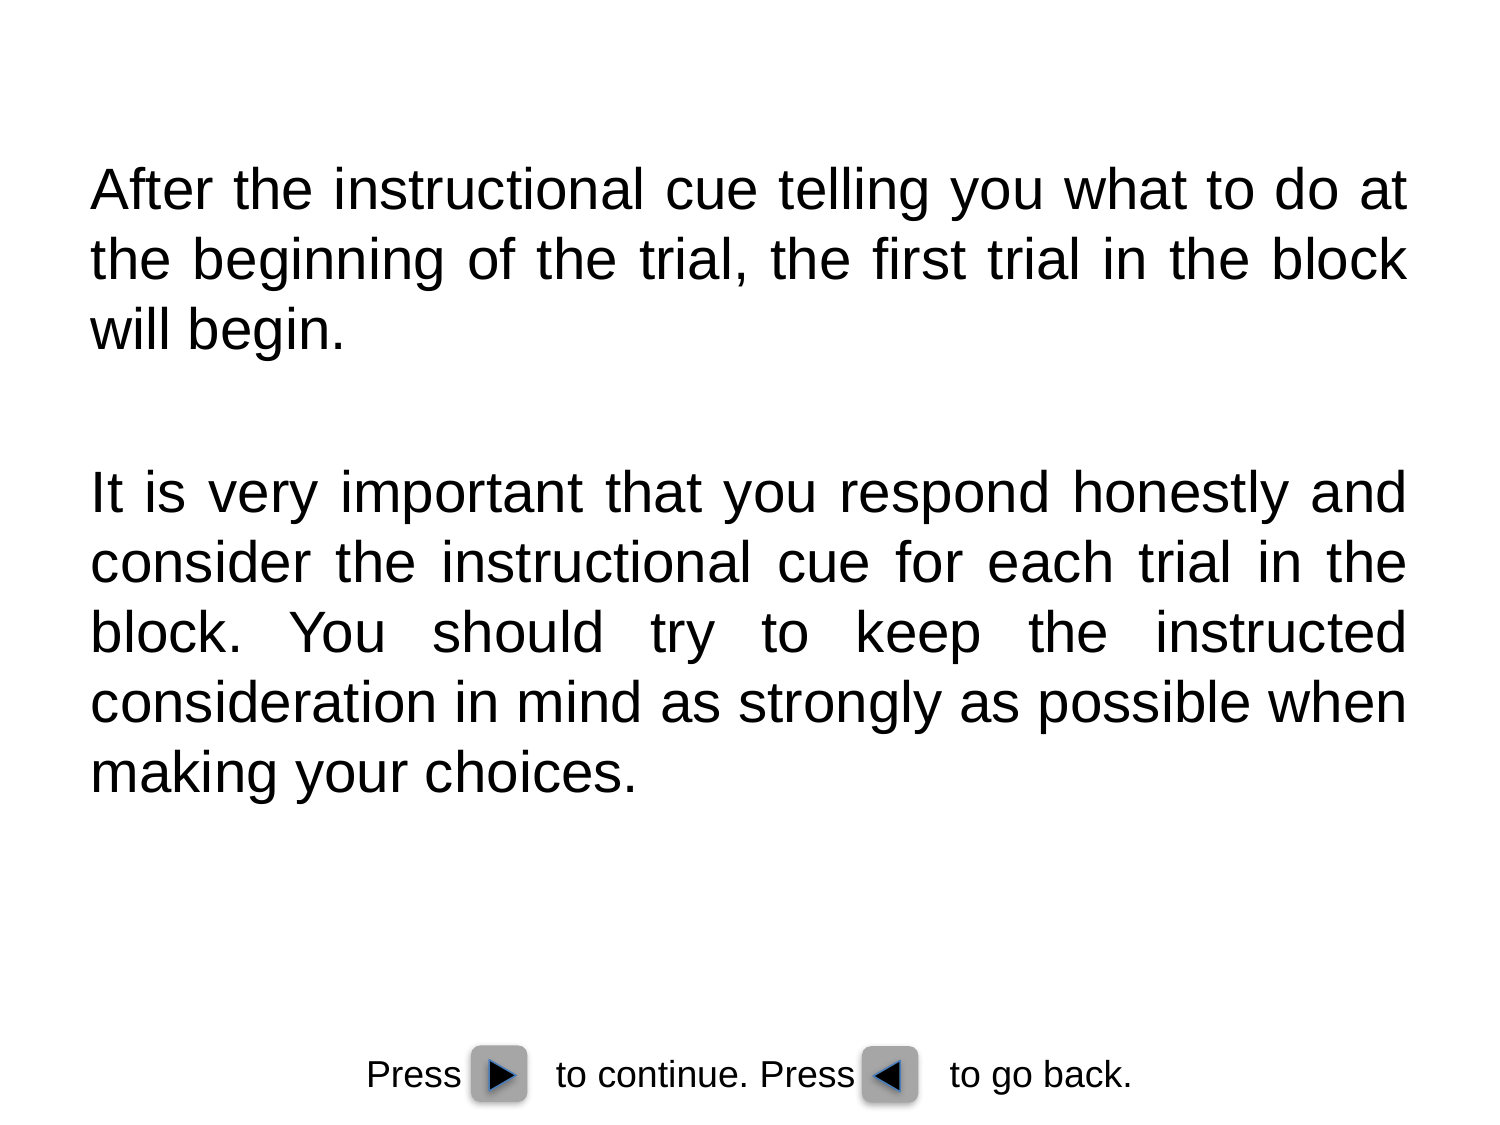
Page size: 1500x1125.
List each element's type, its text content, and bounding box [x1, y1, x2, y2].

list After the instructional cue telling you what to do at the beginning of the trial, the first trial in the block will begin. It is very important that you respond honestly and consider the instructional cue for each trial in the block. You should try to keep the instructed consideration in mind as strongly as possible when making your choices. [75, 62, 1425, 1005]
